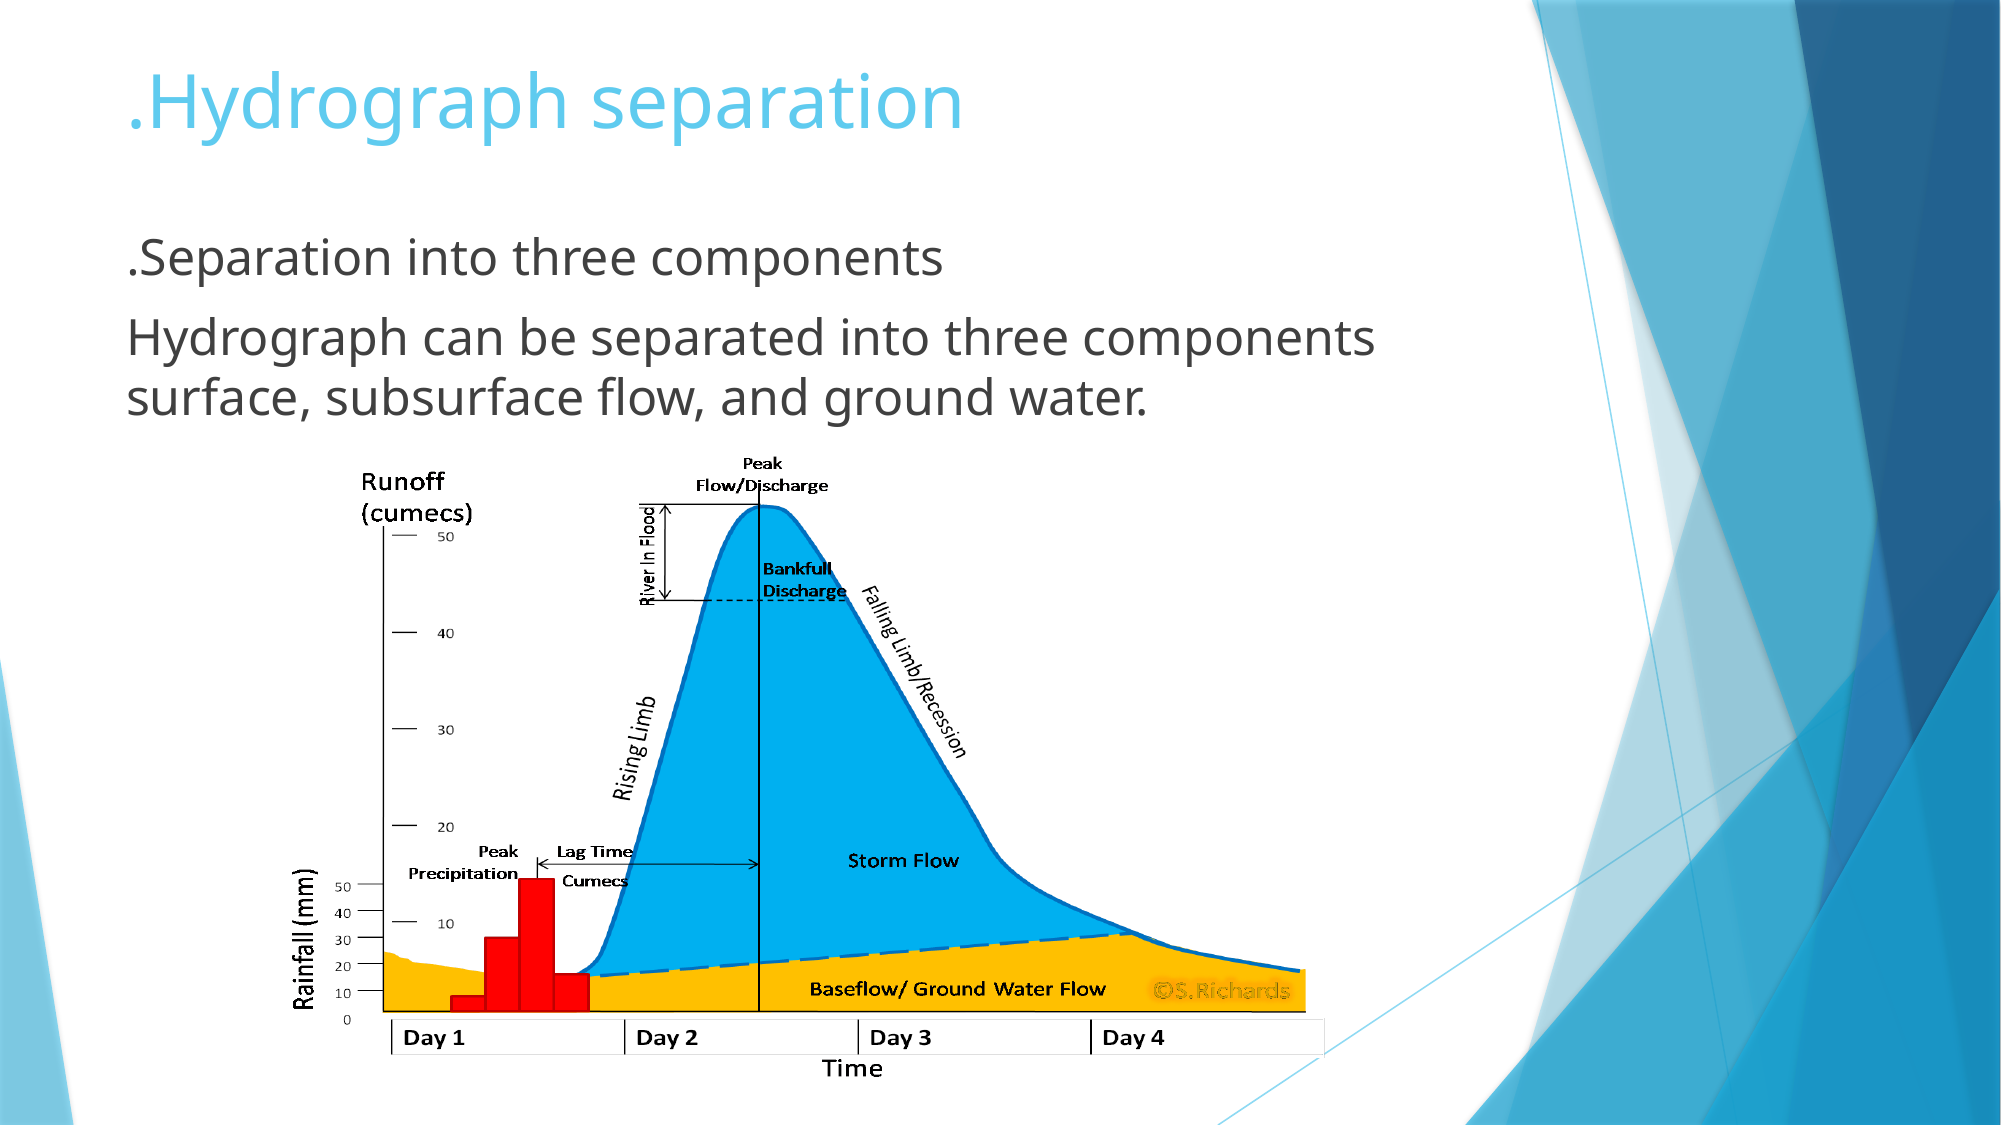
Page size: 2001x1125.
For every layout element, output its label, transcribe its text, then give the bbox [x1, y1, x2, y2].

list Separation into three components. Hydrograph can be separated into three components surface, subsurface flow, and ground water. [111, 217, 1522, 481]
picture [273, 429, 1333, 1088]
title Hydrograph separation. [111, 45, 1522, 174]
